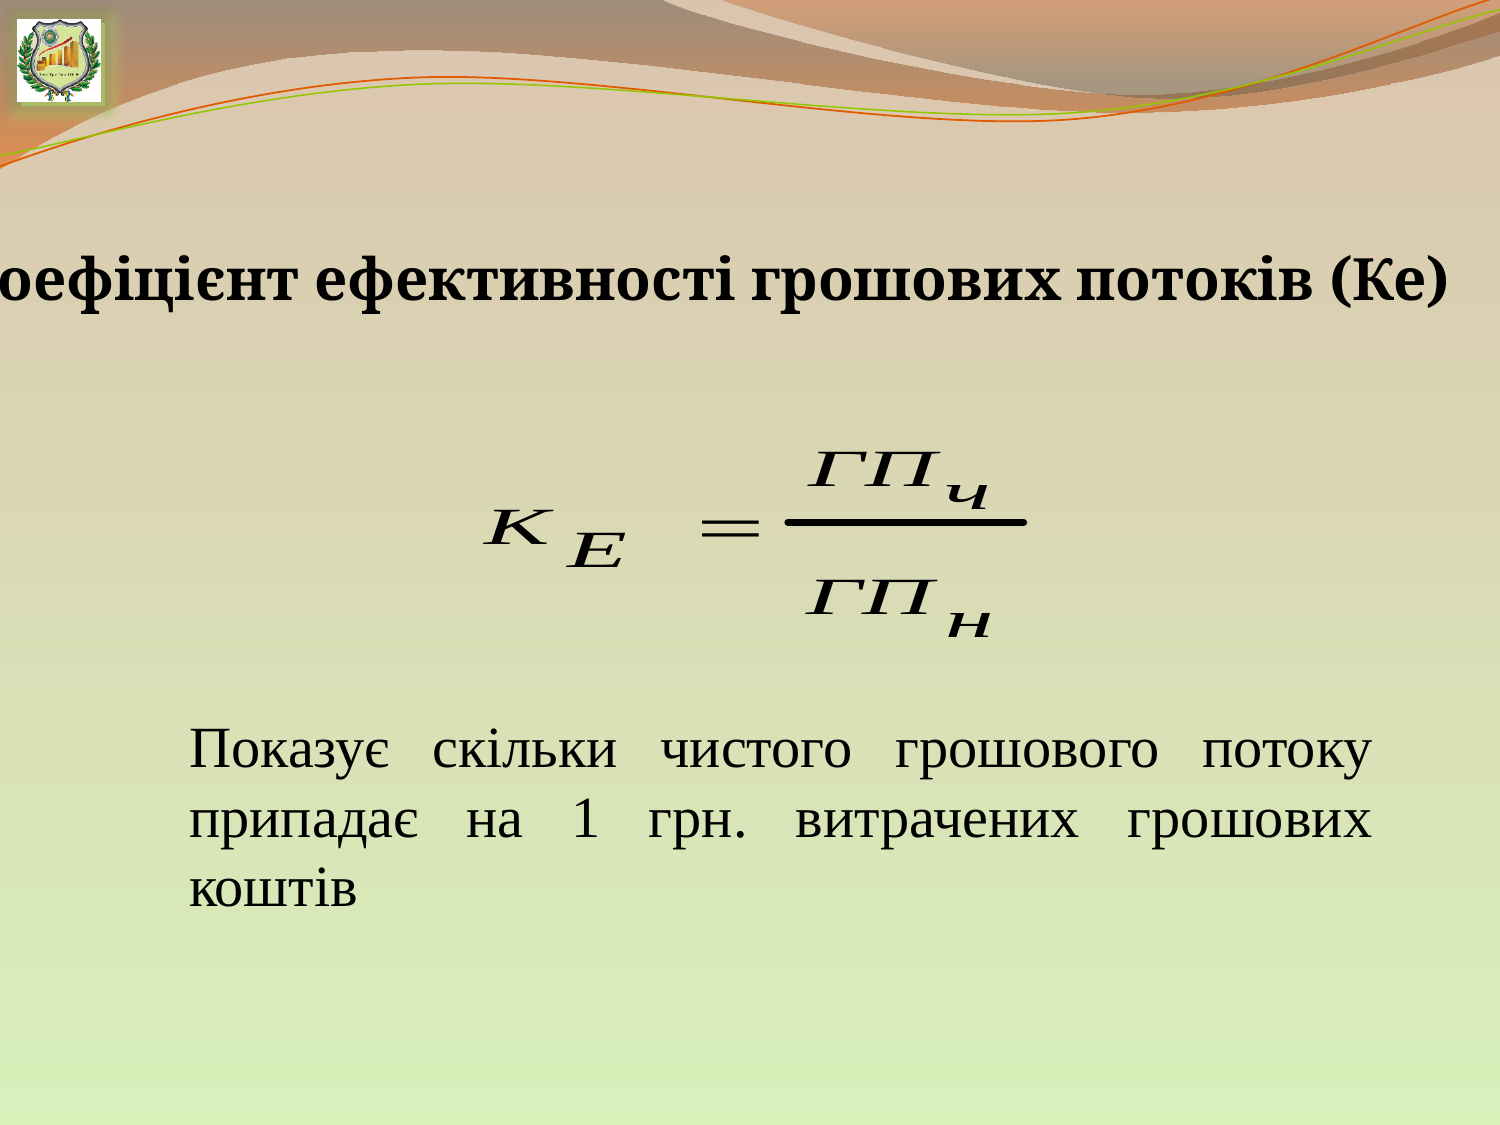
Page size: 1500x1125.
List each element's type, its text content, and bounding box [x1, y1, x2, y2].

picture [17, 18, 101, 102]
text_box [0, 0, 1500, 75]
text_box 6. Коефіцієнт ефективності грошових потоків (Ке) [0, 234, 1466, 320]
text_box Показує скільки чистого грошового потоку припадає на 1 грн. витрачених грошових коштів [174, 701, 1388, 926]
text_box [454, 402, 1058, 658]
